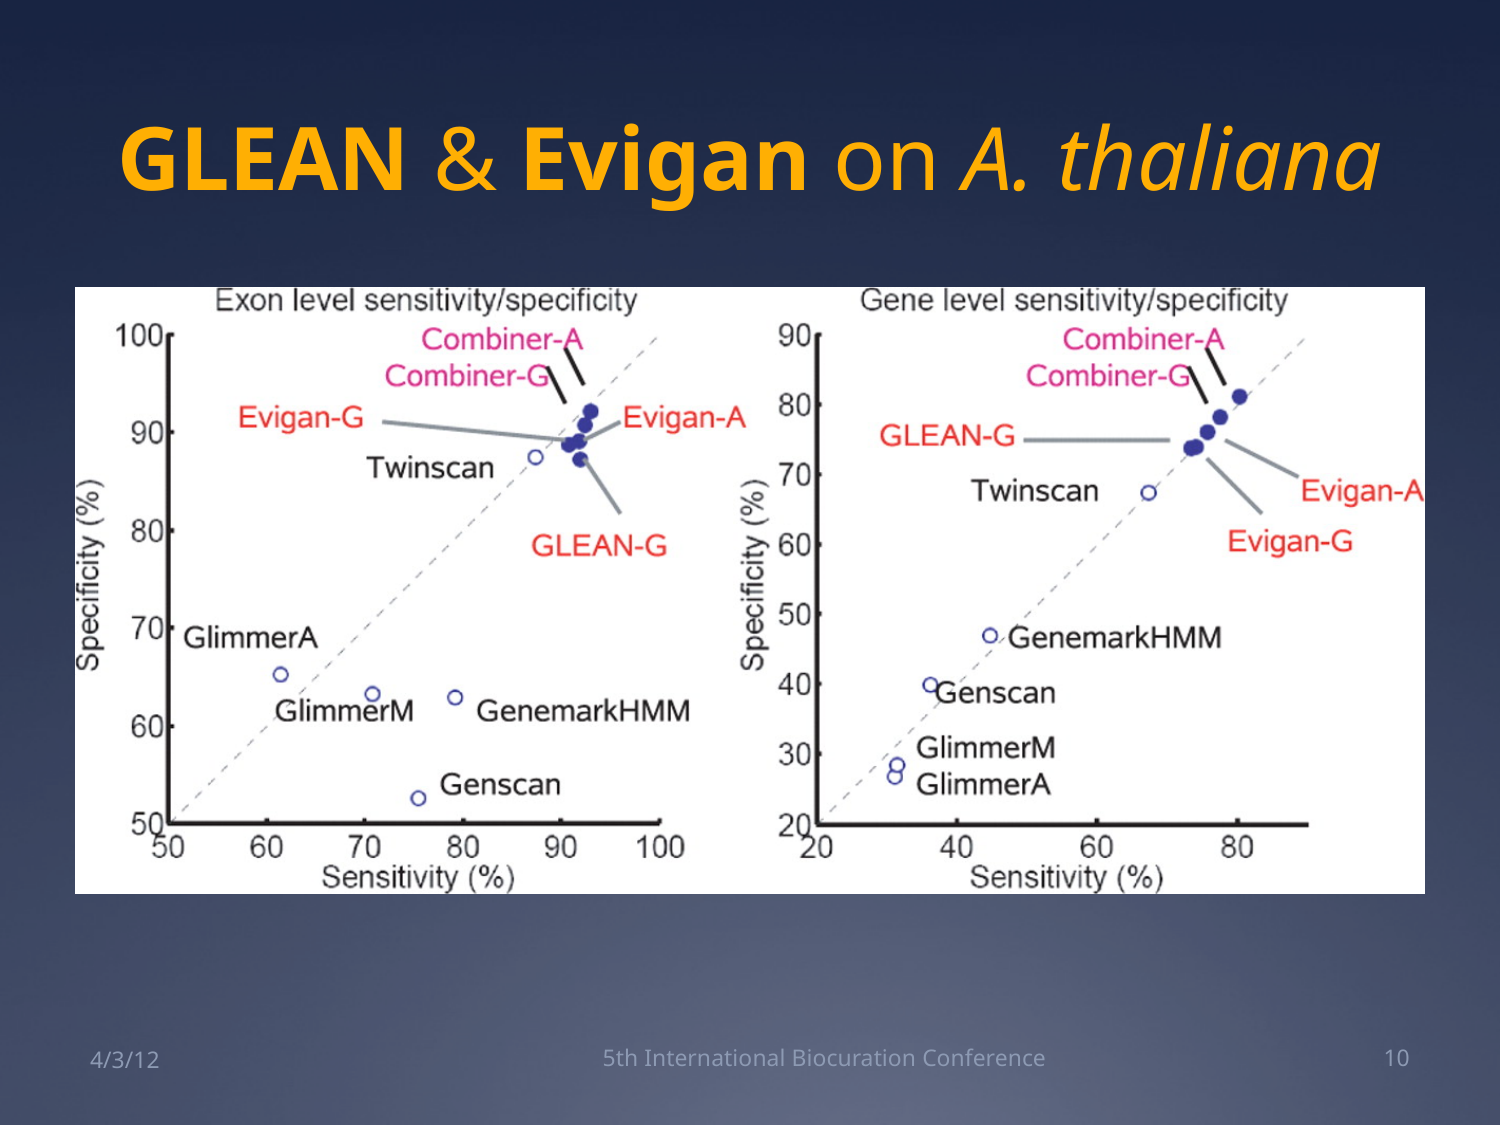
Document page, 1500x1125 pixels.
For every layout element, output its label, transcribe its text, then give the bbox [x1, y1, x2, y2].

title GLEAN & Evigan on A. thaliana [100, 95, 1400, 225]
picture [73, 286, 1426, 895]
slide_number 10 [1325, 1029, 1425, 1090]
footer 5th International Biocuration Conference [361, 1029, 1288, 1090]
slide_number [75, 1029, 338, 1090]
